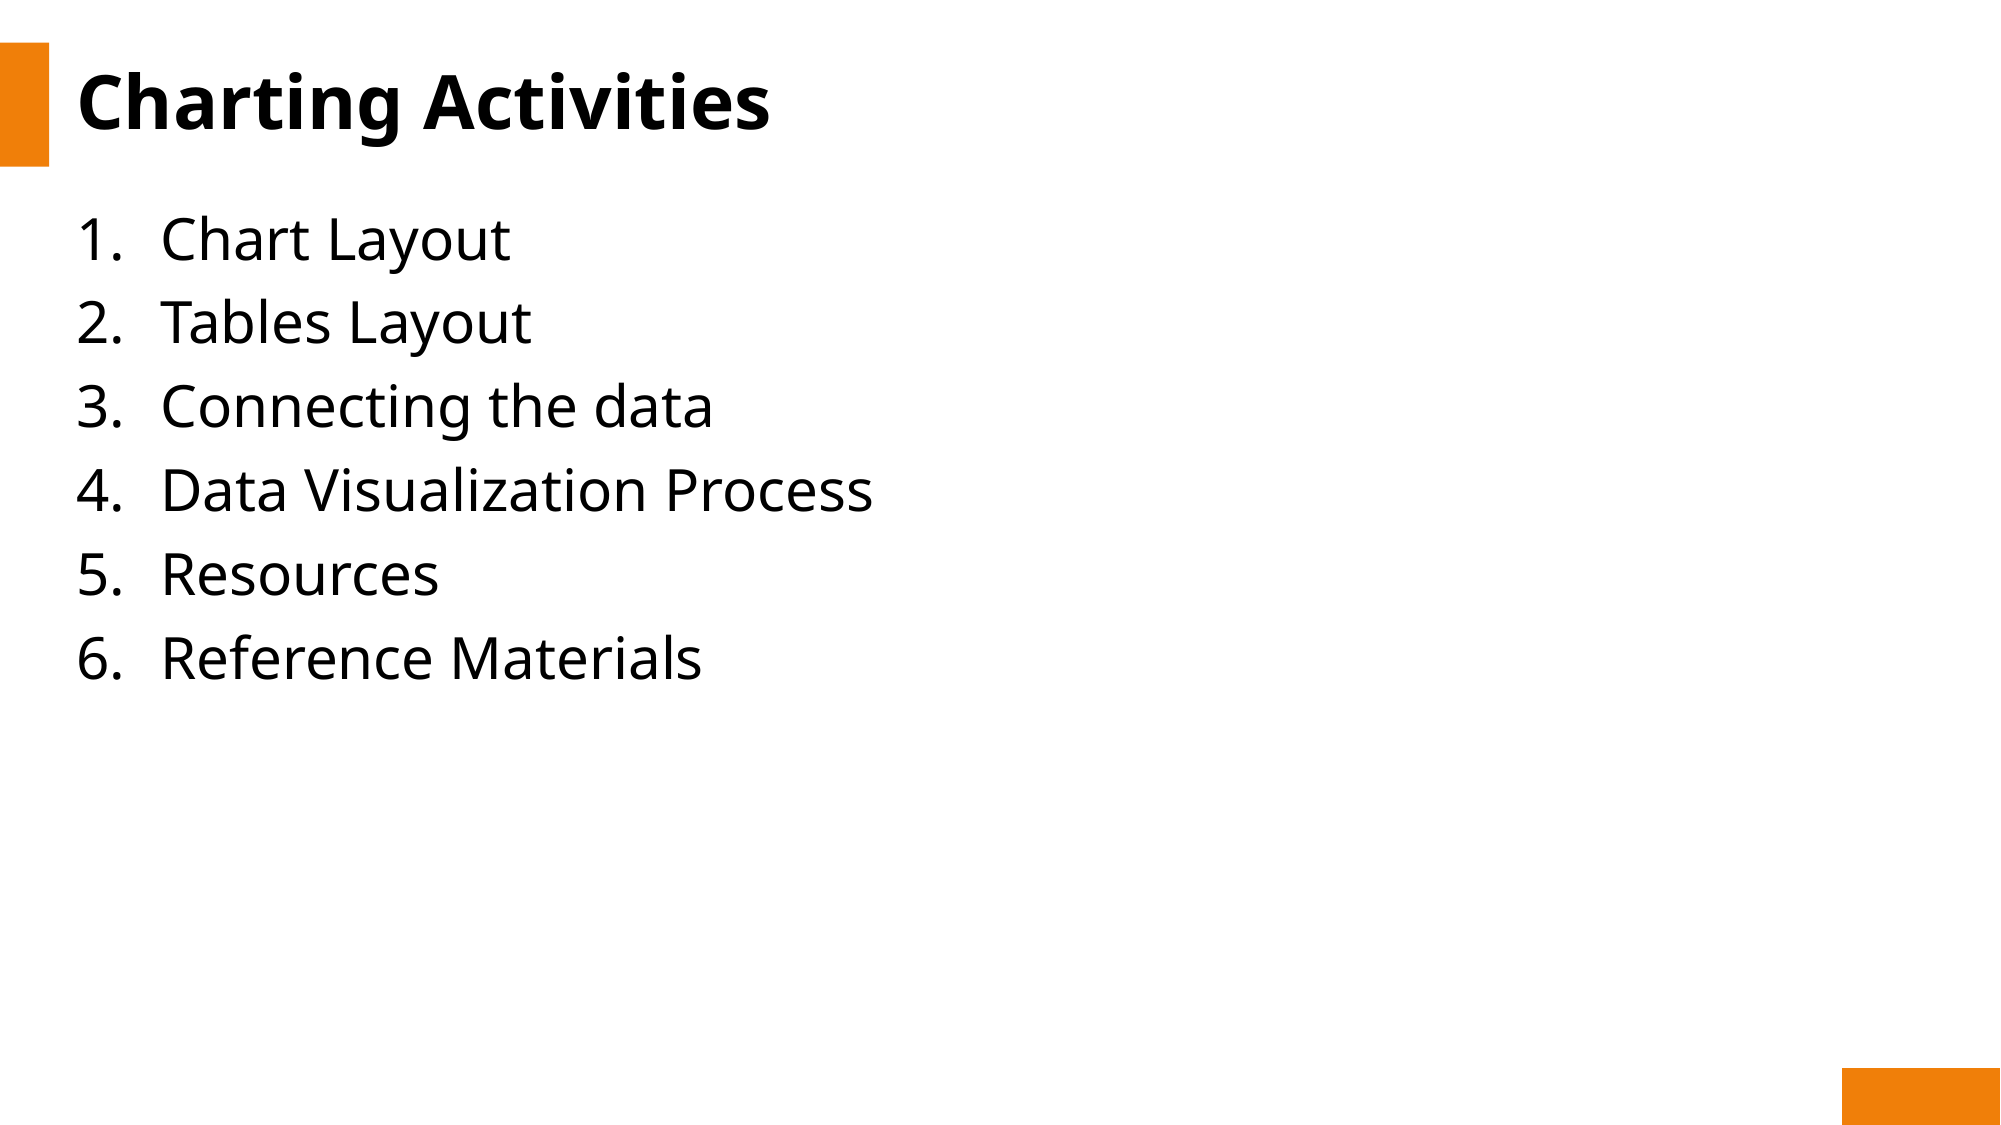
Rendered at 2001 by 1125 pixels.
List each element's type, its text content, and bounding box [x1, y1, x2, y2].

list Chart Layout Tables Layout Connecting the data Data Visualization Process Resources Reference Materials [60, 202, 1951, 1014]
title Charting Activities [60, 42, 1951, 168]
